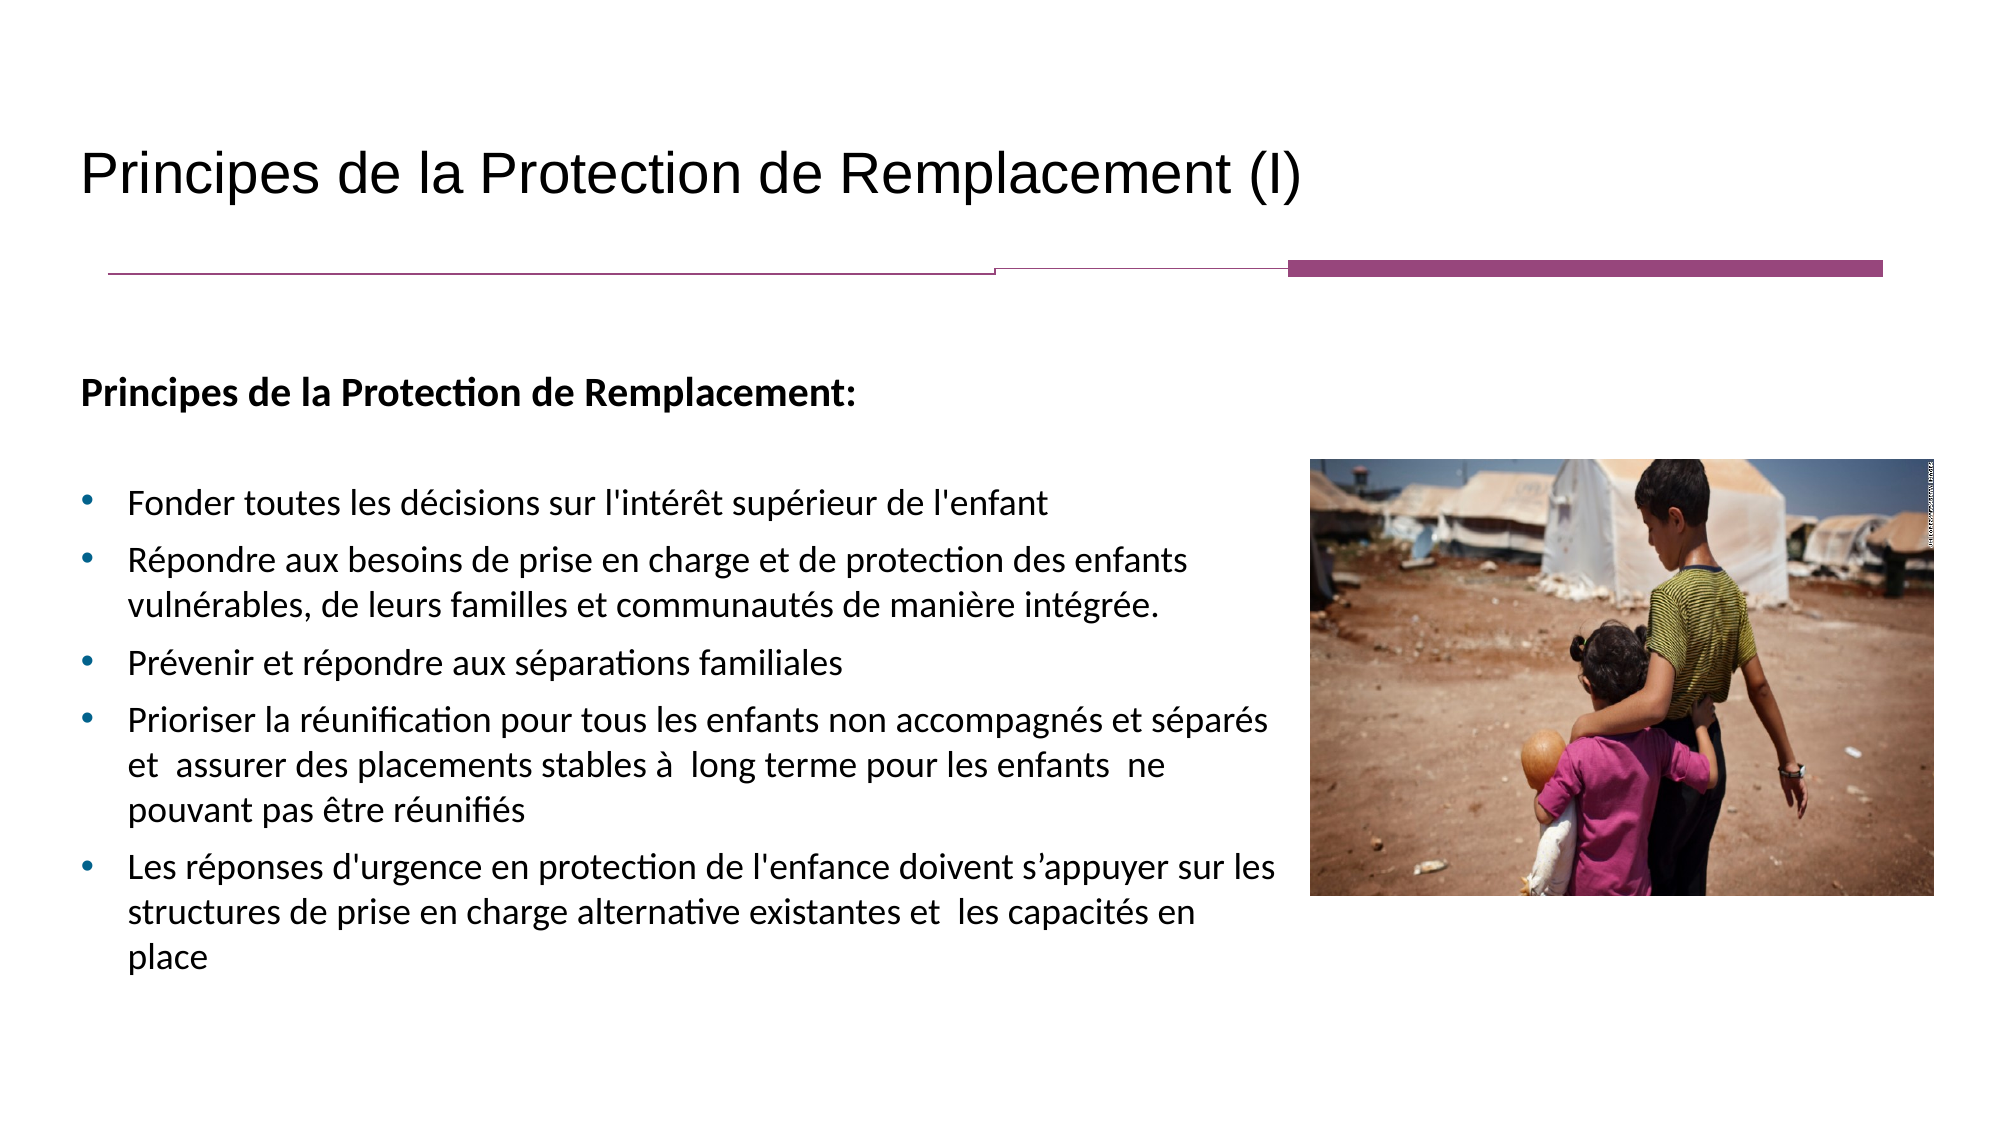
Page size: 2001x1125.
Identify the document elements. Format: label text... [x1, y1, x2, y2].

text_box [65, 307, 1295, 1043]
title Principes de la Protection de Remplacement (I) [65, 66, 1791, 284]
picture [1309, 459, 1935, 896]
